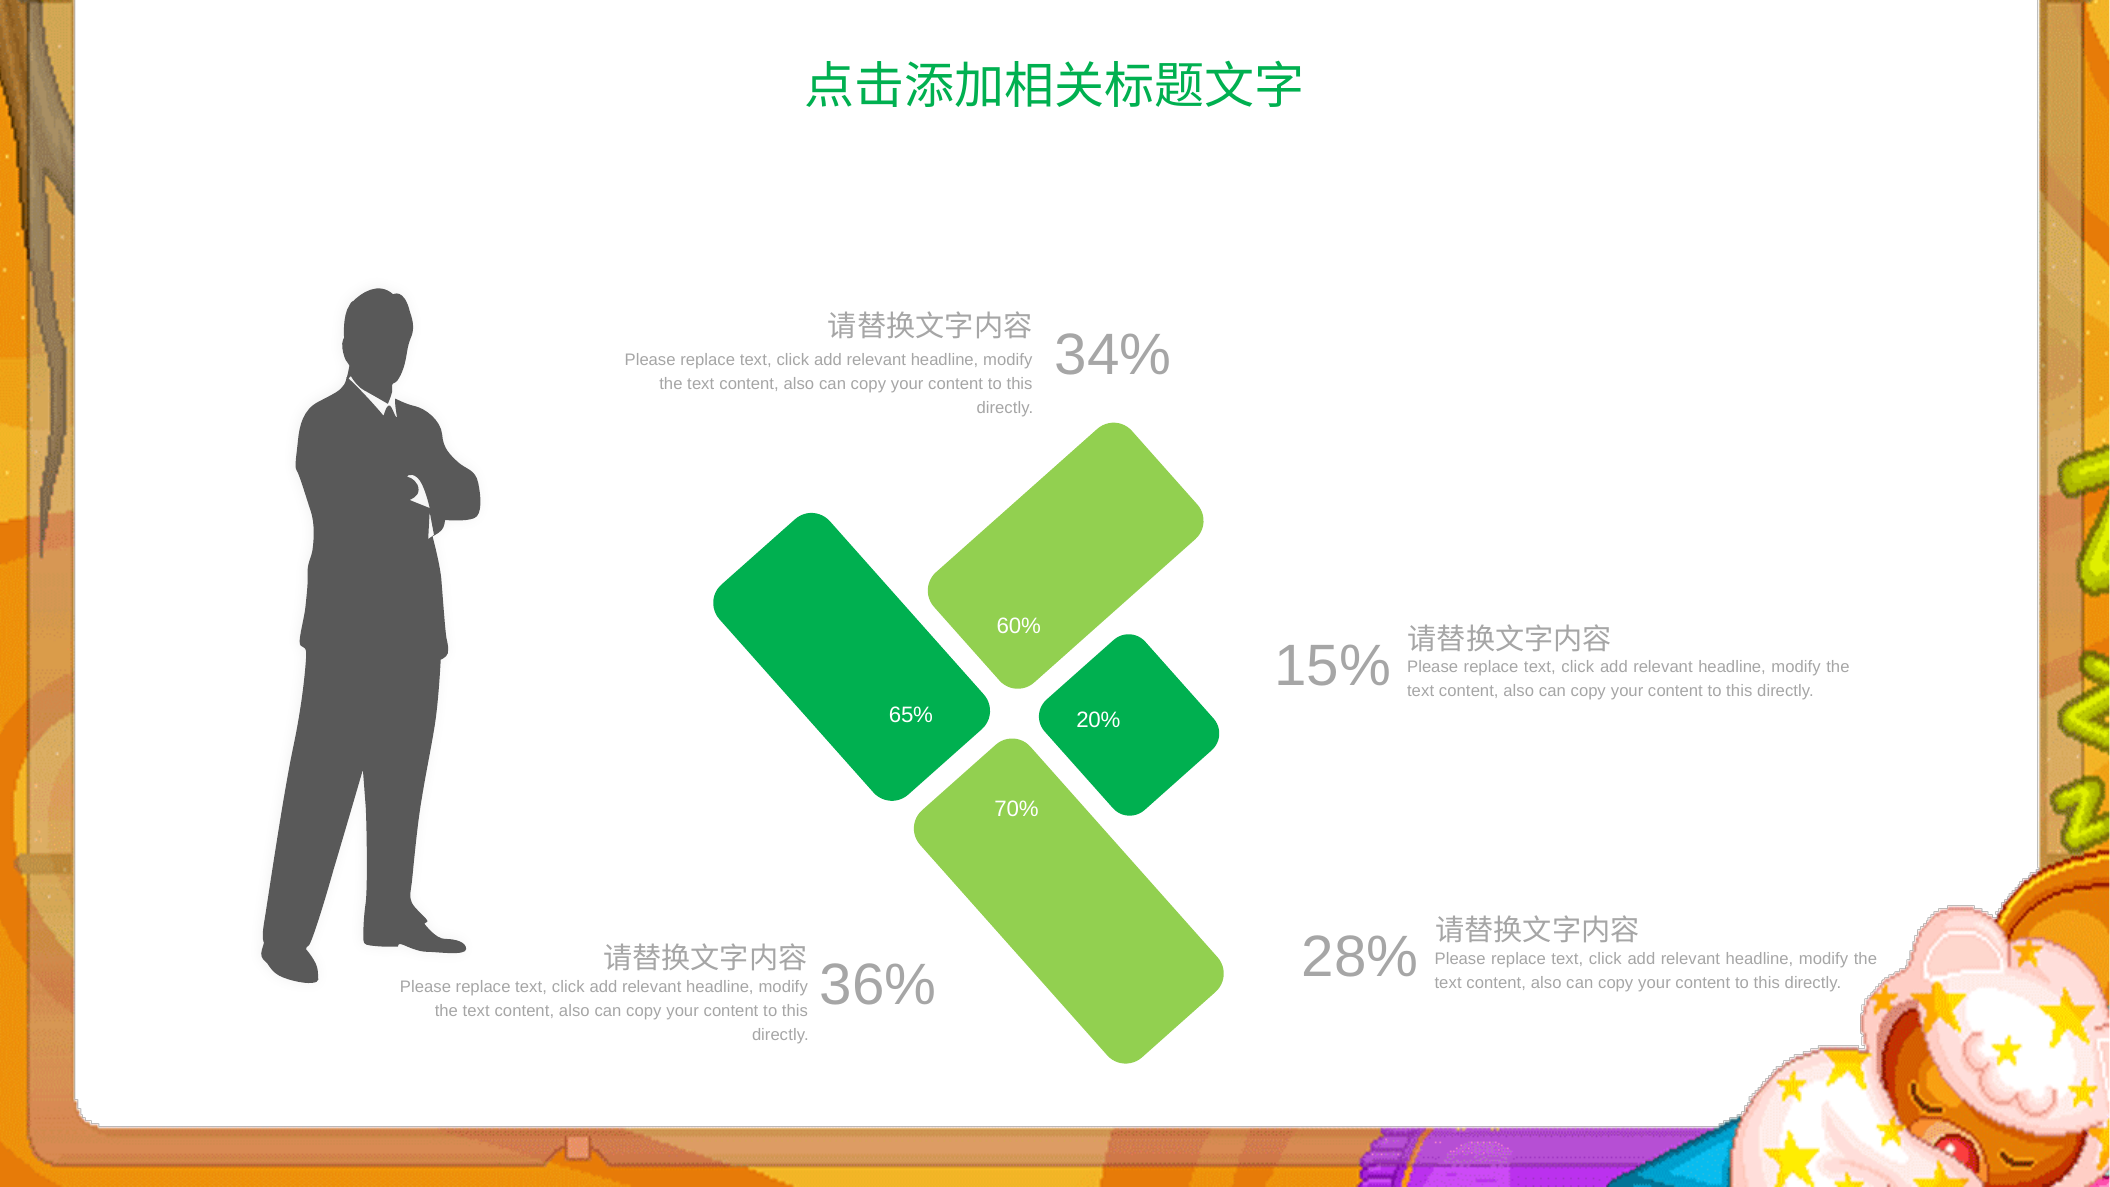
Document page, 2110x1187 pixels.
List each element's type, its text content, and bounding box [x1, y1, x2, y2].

text_box 请替换文字内容 [827, 300, 1033, 342]
text_box Please replace text, click add relevant headline, modify the text content, also can copy your content to this directly. [1406, 652, 1851, 700]
text_box 请替换文字内容 [603, 932, 809, 971]
text_box 36% [819, 932, 937, 1017]
text_box 28% [1301, 904, 1419, 989]
text_box 34% [1054, 302, 1172, 387]
text_box 请替换文字内容 [1407, 613, 1613, 652]
text_box [712, 511, 992, 802]
text_box Please replace text, click add relevant headline, modify the text content, also can copy your content to this directly. [610, 344, 1034, 417]
text_box Please replace text, click add relevant headline, modify the text content, also can copy your content to this directly. [385, 971, 809, 1044]
text_box [912, 737, 1225, 1065]
text_box 点击添加相关标题文字 [803, 53, 1307, 114]
text_box 65% [873, 687, 948, 734]
text_box 60% [981, 598, 1056, 646]
picture [0, 0, 2110, 1187]
text_box [926, 421, 1205, 690]
text_box [261, 288, 481, 984]
text_box 请替换文字内容 [1435, 904, 1641, 943]
text_box 70% [979, 781, 1054, 829]
text_box Please replace text, click add relevant headline, modify the text content, also can copy your content to this directly. [1434, 943, 1878, 992]
text_box 20% [1061, 692, 1136, 740]
text_box [1037, 633, 1221, 817]
text_box 15% [1274, 613, 1392, 698]
